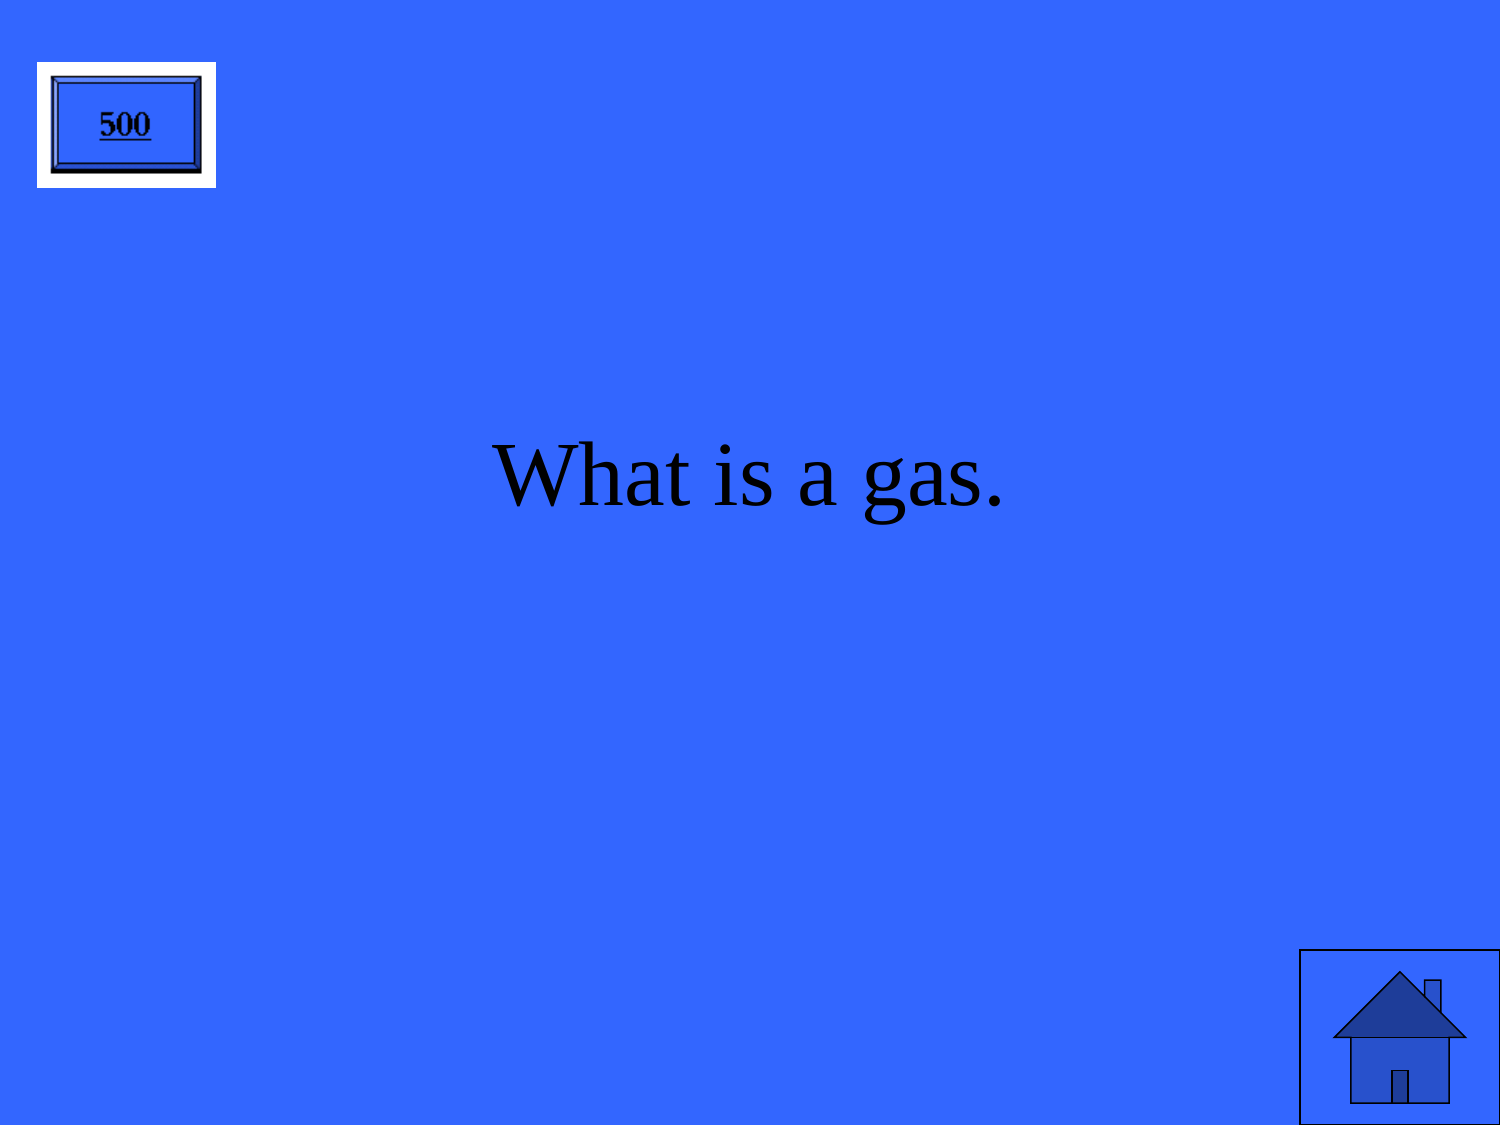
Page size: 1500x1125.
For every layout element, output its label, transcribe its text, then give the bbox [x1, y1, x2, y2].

title What is a gas. [112, 374, 1388, 563]
text_box [1299, 950, 1500, 1125]
picture [37, 62, 216, 188]
